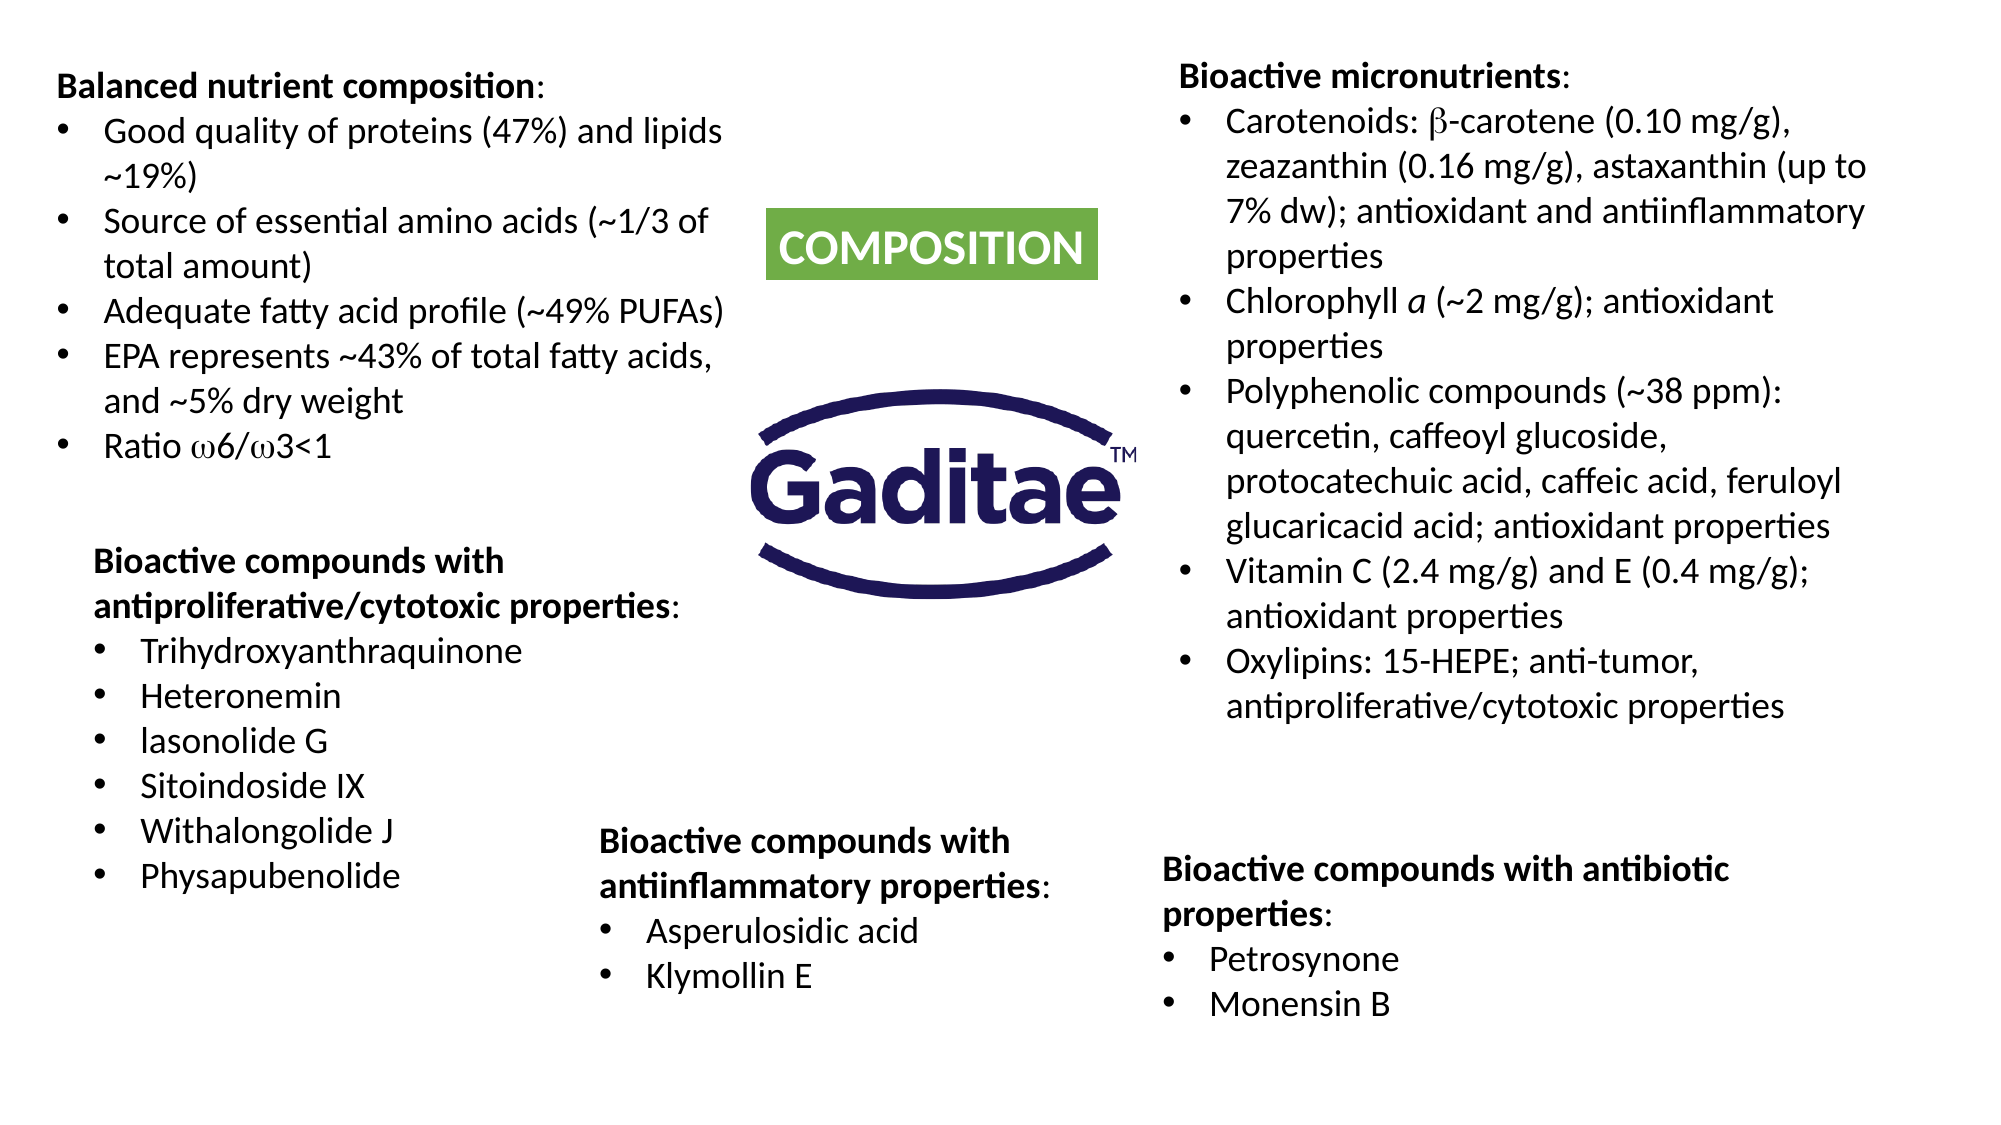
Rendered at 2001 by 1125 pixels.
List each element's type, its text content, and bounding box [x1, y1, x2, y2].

text_box Balanced nutrient composition: Good quality of proteins (47%) and lipids ~19%) Source of essential amino acids (~1/3 of total amount) Adequate fatty acid profile (~49% PUFAs) EPA represents ~43% of total fatty acids, and ~5% dry weight Ratio w6/w3<1 [41, 53, 785, 473]
text_box Bioactive compounds with antibiotic properties: Petrosynone Monensin B [1147, 836, 1925, 1032]
text_box Bioactive compounds with antiinflammatory properties: Asperulosidic acid Klymollin E [584, 809, 1078, 1004]
text_box Bioactive micronutrients: Carotenoids: b-carotene (0.10 mg/g), zeazanthin (0.16 mg/g), astaxanthin (up to 7% dw); antioxidant and antiinflammatory properties Chlorophyll a (~2 mg/g); antioxidant properties Polyphenolic compounds (~38 ppm): quercetin, caffeoyl glucoside, protocatechuic acid, caffeic acid, feruloyl glucaricacid acid; antioxidant properties Vitamin C (2.4 mg/g) and E (0.4 mg/g); antioxidant properties Oxylipins: 15-HEPE; anti-tumor, antiproliferative/cytotoxic properties [1164, 44, 1908, 734]
text_box Bioactive compounds with antiproliferative/cytotoxic properties: Trihydroxyanthraquinone Heteronemin lasonolide G Sitoindoside IX Withalongolide J Physapubenolide [78, 528, 697, 904]
picture [743, 371, 1143, 615]
text_box COMPOSITION [763, 205, 1101, 283]
